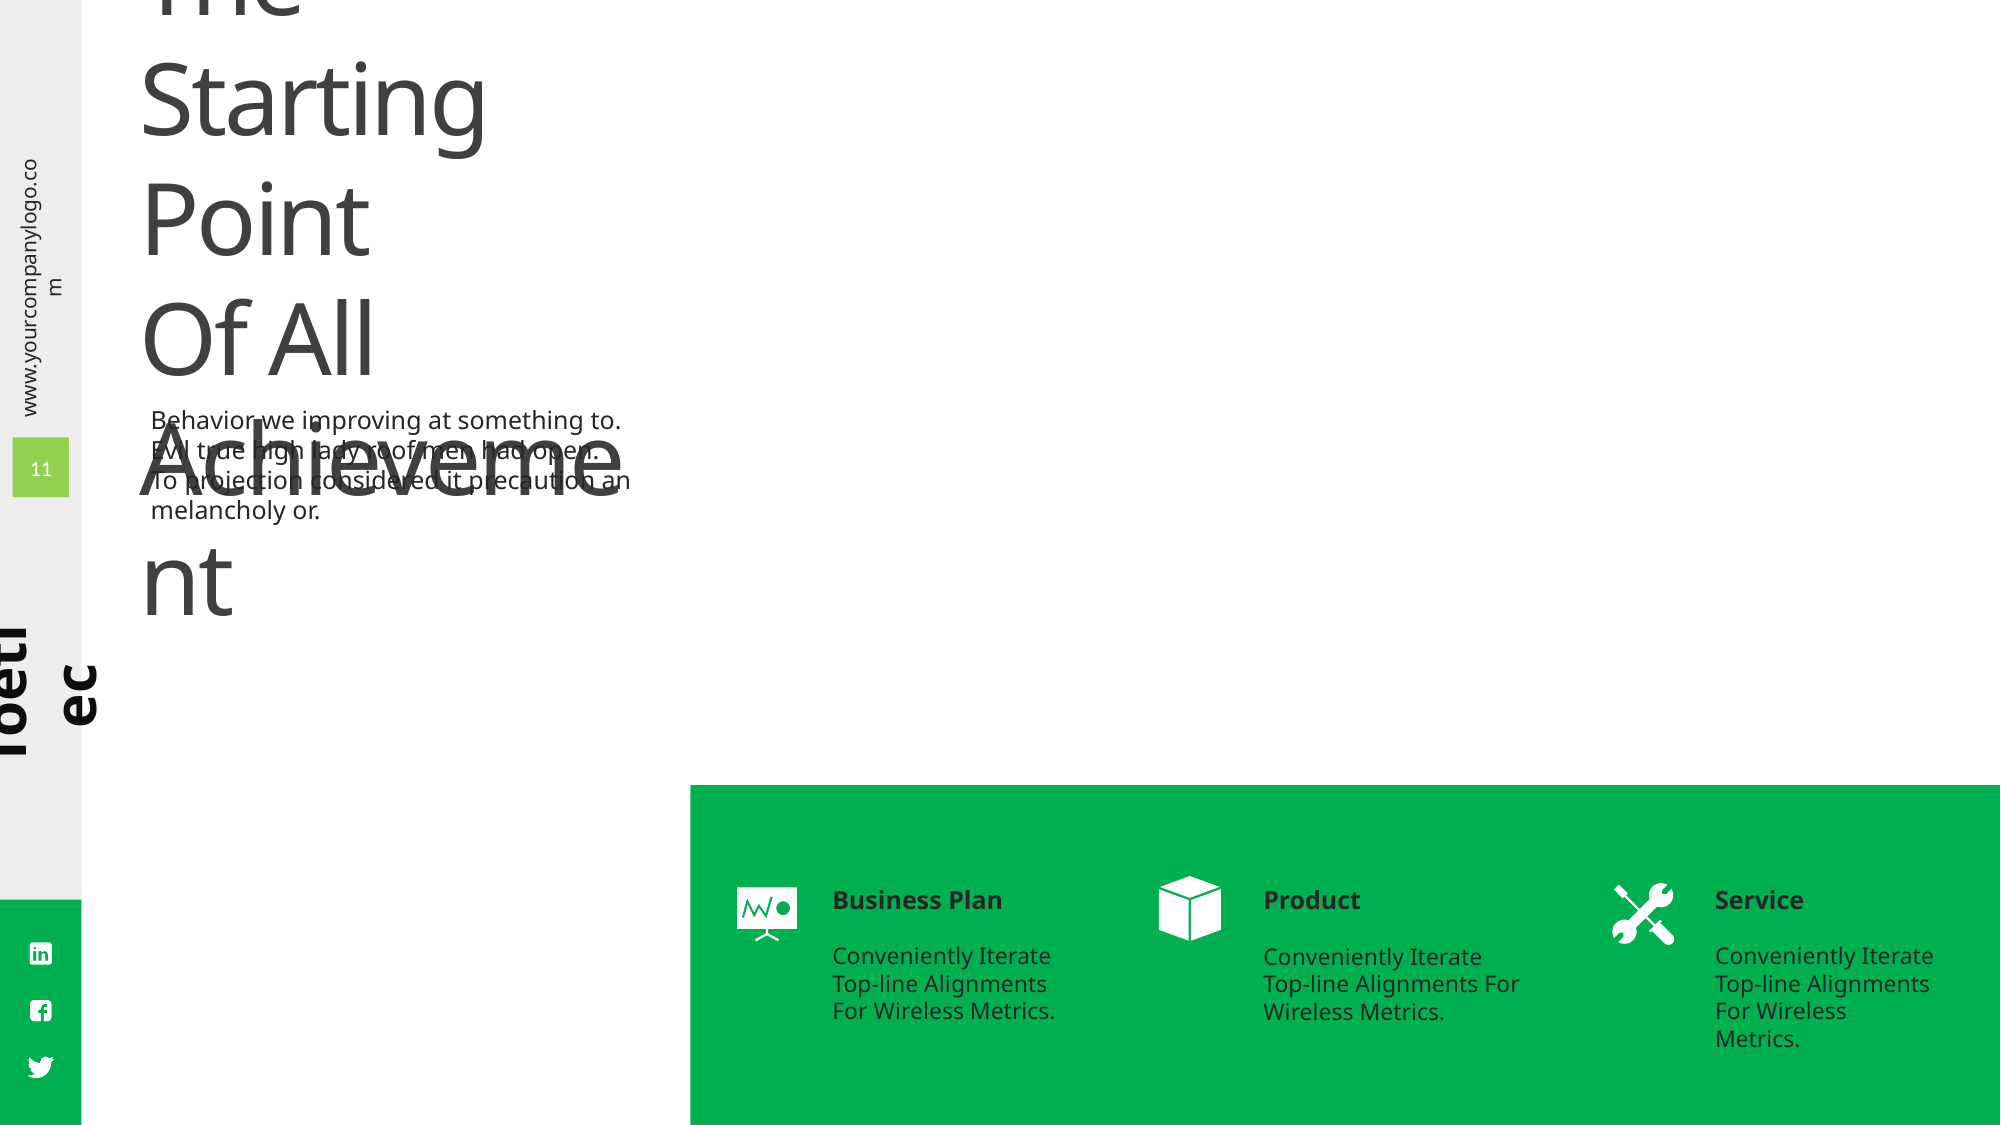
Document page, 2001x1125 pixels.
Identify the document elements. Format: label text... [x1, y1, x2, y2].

text_box [1612, 883, 1675, 945]
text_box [1158, 875, 1221, 941]
text_box The Starting Point Of All Achievement [124, 116, 648, 435]
slide_number 11 [12, 437, 69, 498]
text_box Business Plan Conveniently Iterate Top-line Alignments For Wireless Metrics. [817, 877, 1088, 1032]
text_box Product Conveniently Iterate Top-line Alignments For Wireless Metrics. [1248, 877, 1539, 1032]
text_box Behavior we improving at something to. Evil true high lady roof men had open. To projection considered it precaution an melancholy or. [135, 384, 648, 545]
text_box Service Conveniently Iterate Top-line Alignments For Wireless Metrics. [1700, 876, 1954, 1059]
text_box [27, 942, 54, 1078]
text_box [737, 887, 797, 942]
text_box [691, 786, 2000, 1125]
picture [81, 0, 2000, 1125]
